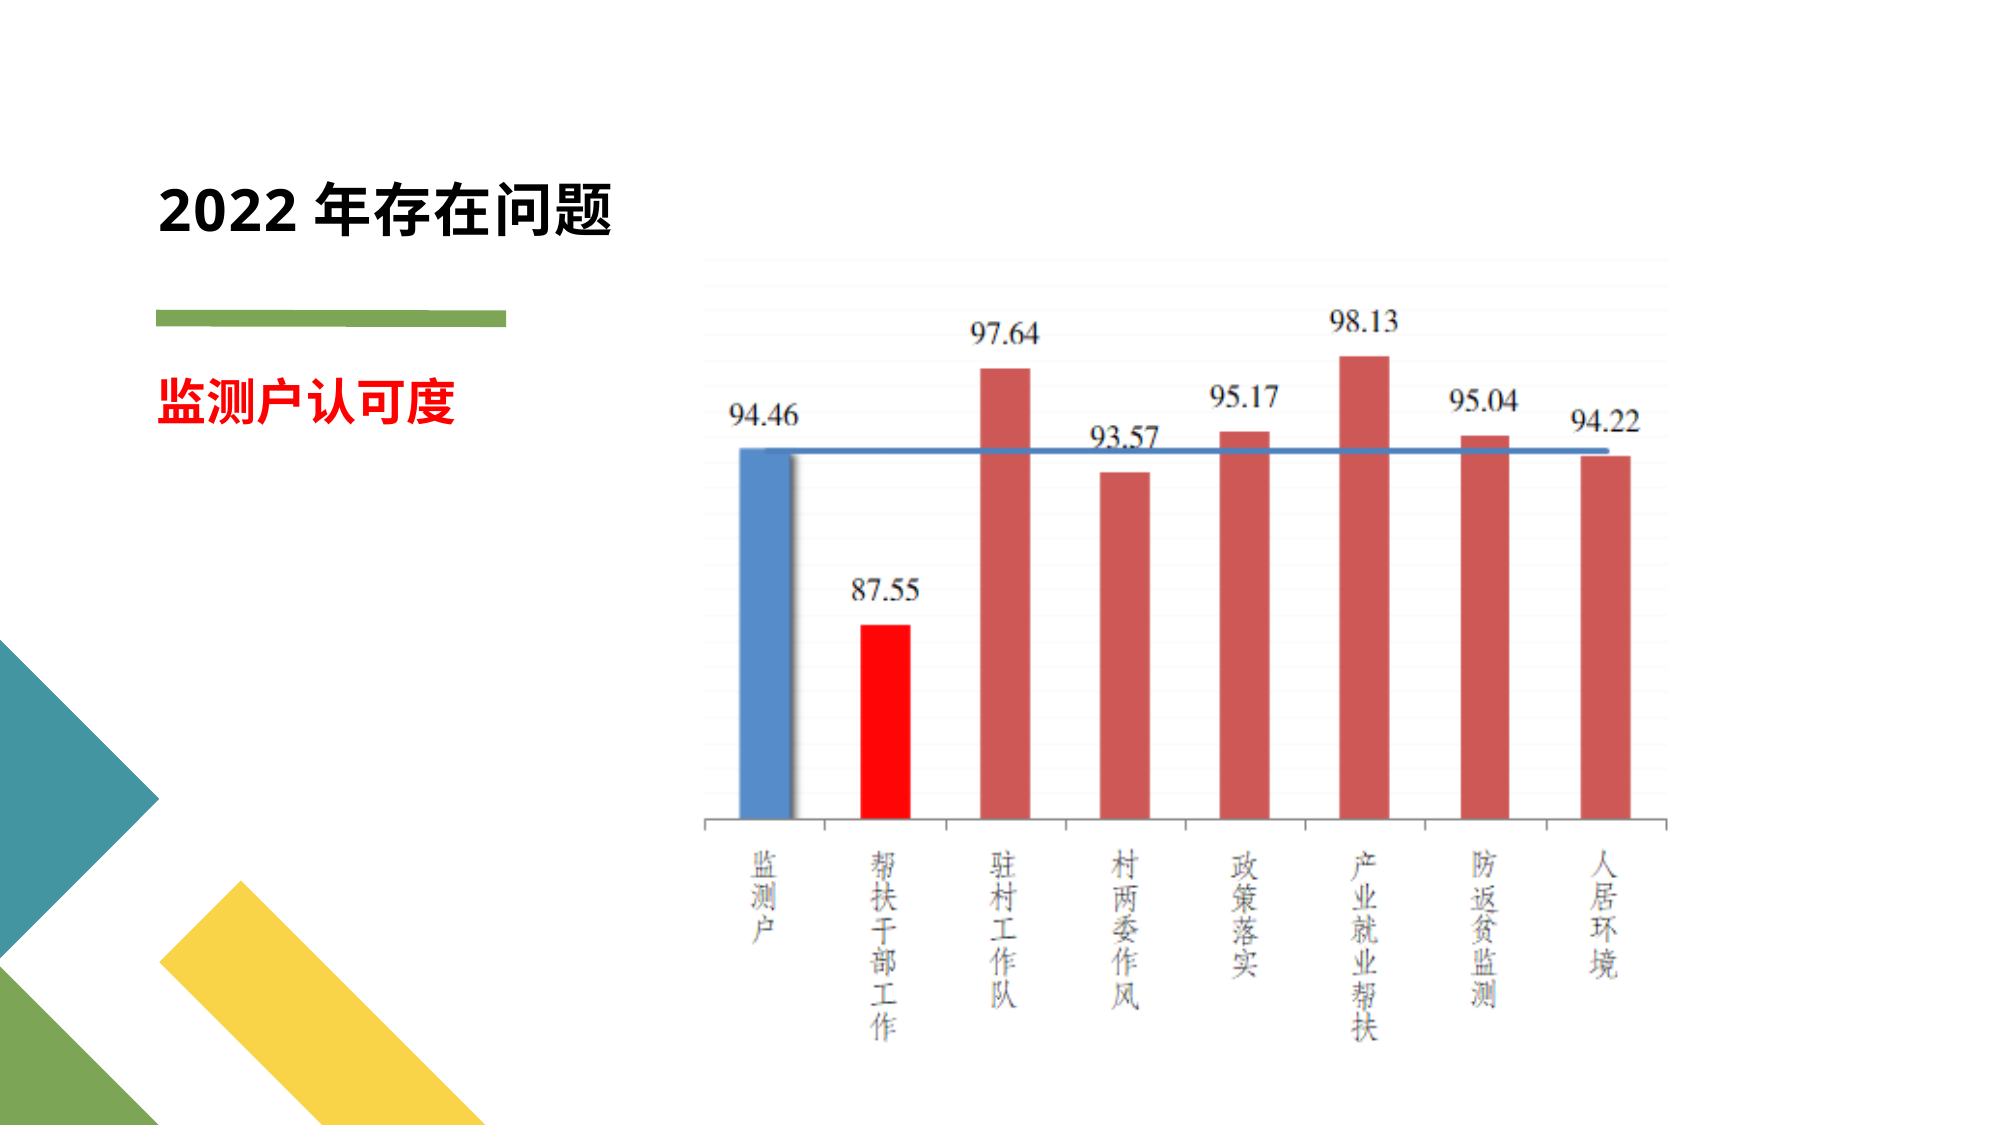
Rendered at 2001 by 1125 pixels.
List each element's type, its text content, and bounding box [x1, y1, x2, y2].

list 监测户认可度 [156, 377, 495, 453]
picture [608, 255, 1778, 1055]
title 2022年存在问题 [158, 144, 969, 245]
